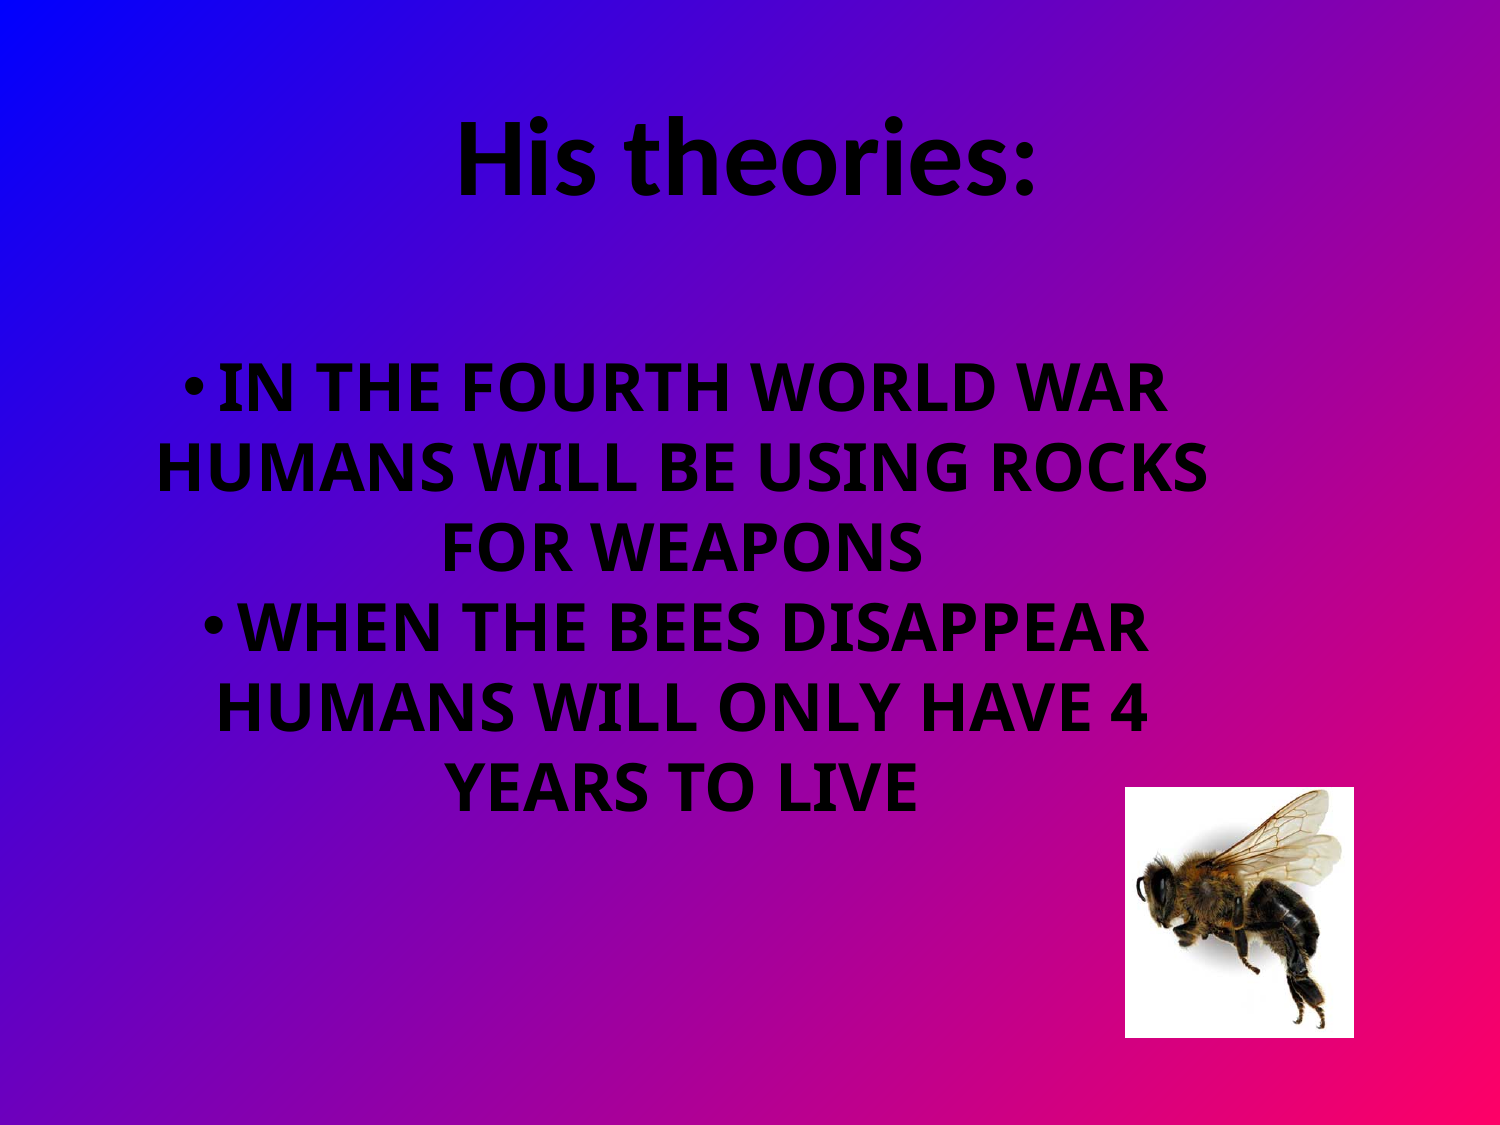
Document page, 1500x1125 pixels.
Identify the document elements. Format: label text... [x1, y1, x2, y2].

text_box His theories: [439, 74, 1057, 225]
text_box In the fourth world war humans will be using rocks for weapons When the bees disappear humans will only have 4 years to live [99, 337, 1265, 833]
picture [1124, 787, 1354, 1038]
